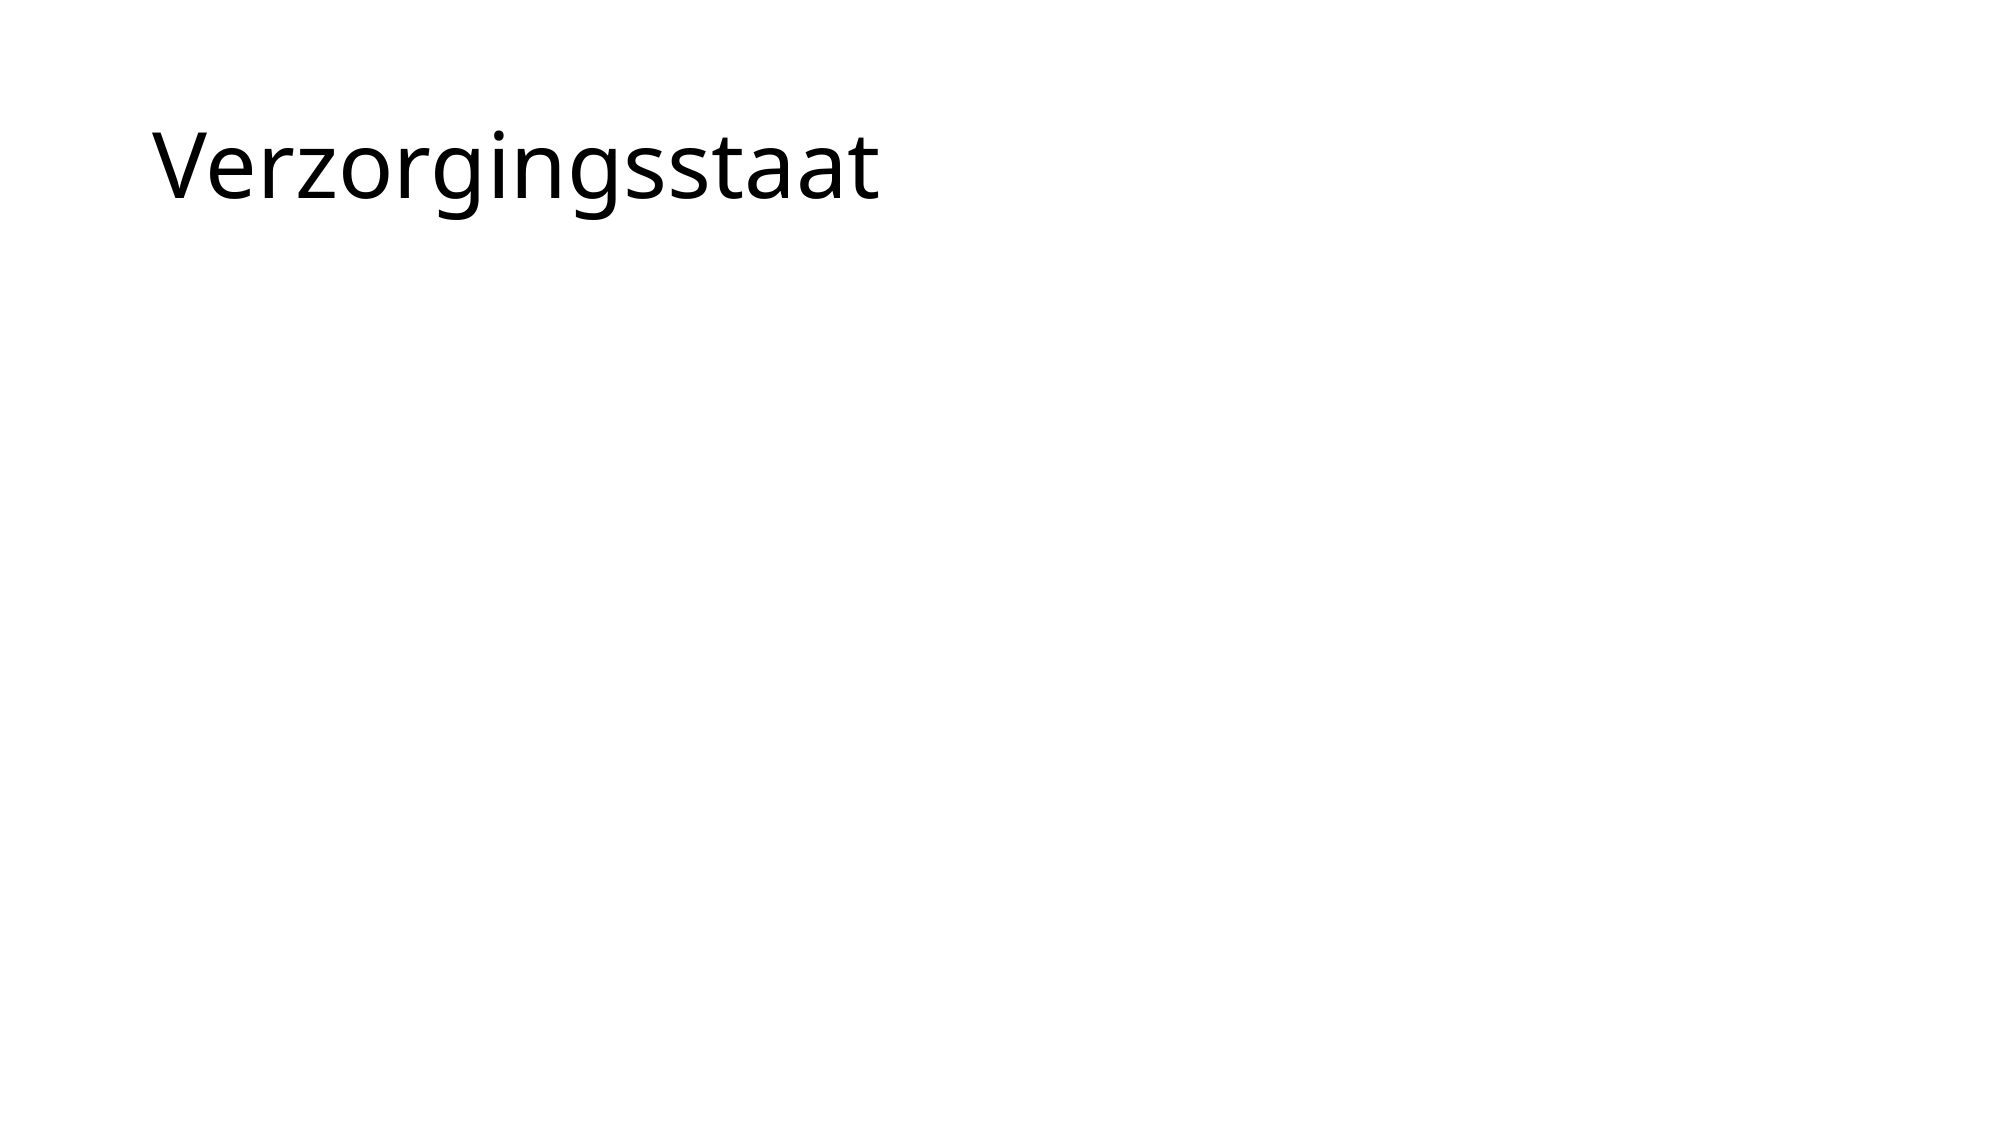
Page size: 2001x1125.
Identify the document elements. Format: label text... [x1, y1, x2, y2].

title Verzorgingsstaat [137, 59, 1863, 278]
